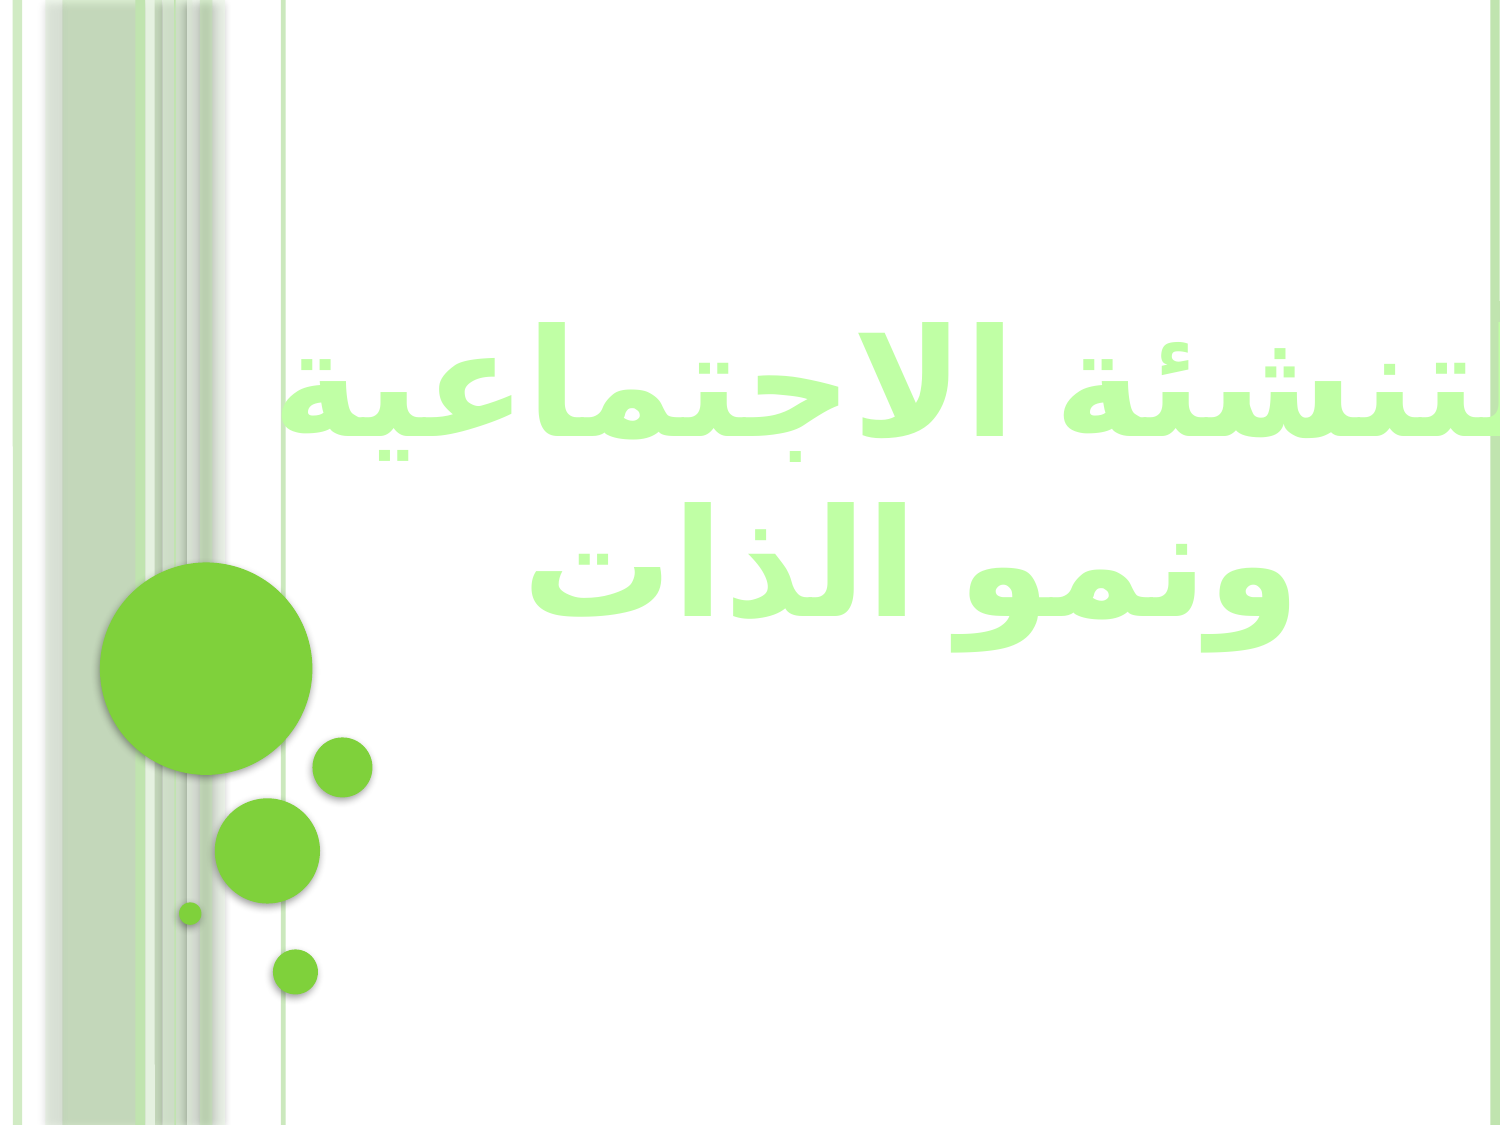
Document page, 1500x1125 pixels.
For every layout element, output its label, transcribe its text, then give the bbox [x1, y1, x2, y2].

text_box التنشئة الاجتماعية ونمو الذات [218, 278, 1500, 654]
